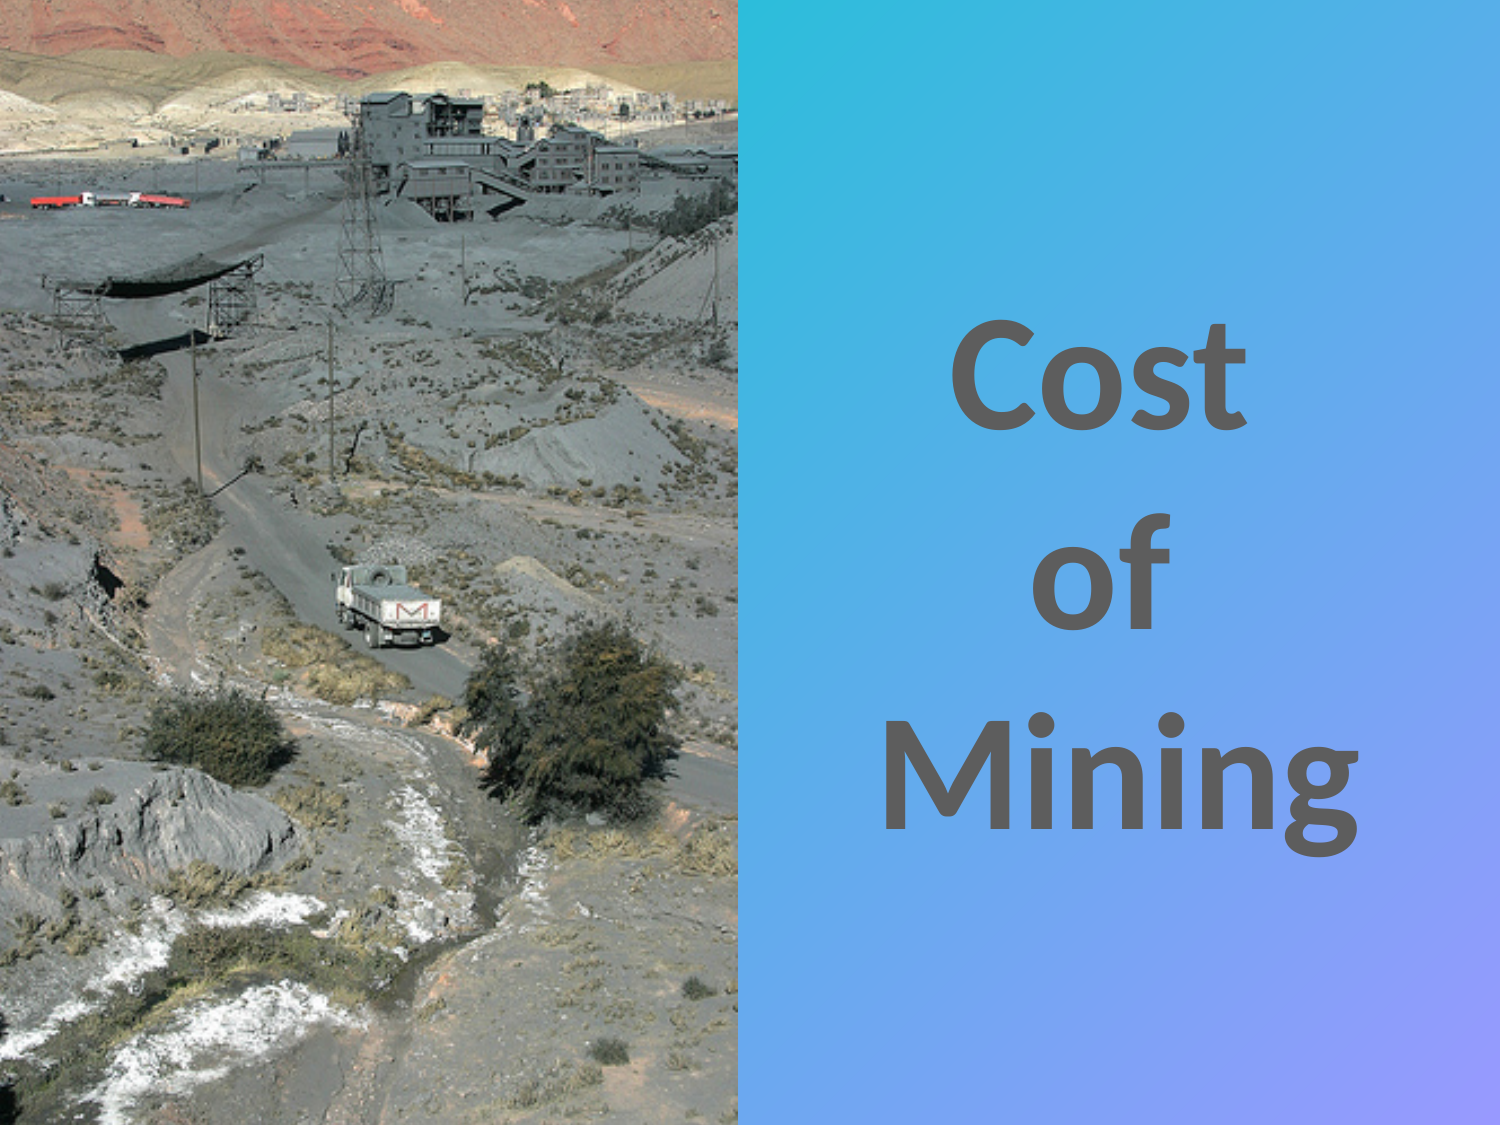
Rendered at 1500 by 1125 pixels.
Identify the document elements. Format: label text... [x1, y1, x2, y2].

title Cost of Mining [738, 0, 1500, 1125]
picture [0, 0, 738, 1125]
